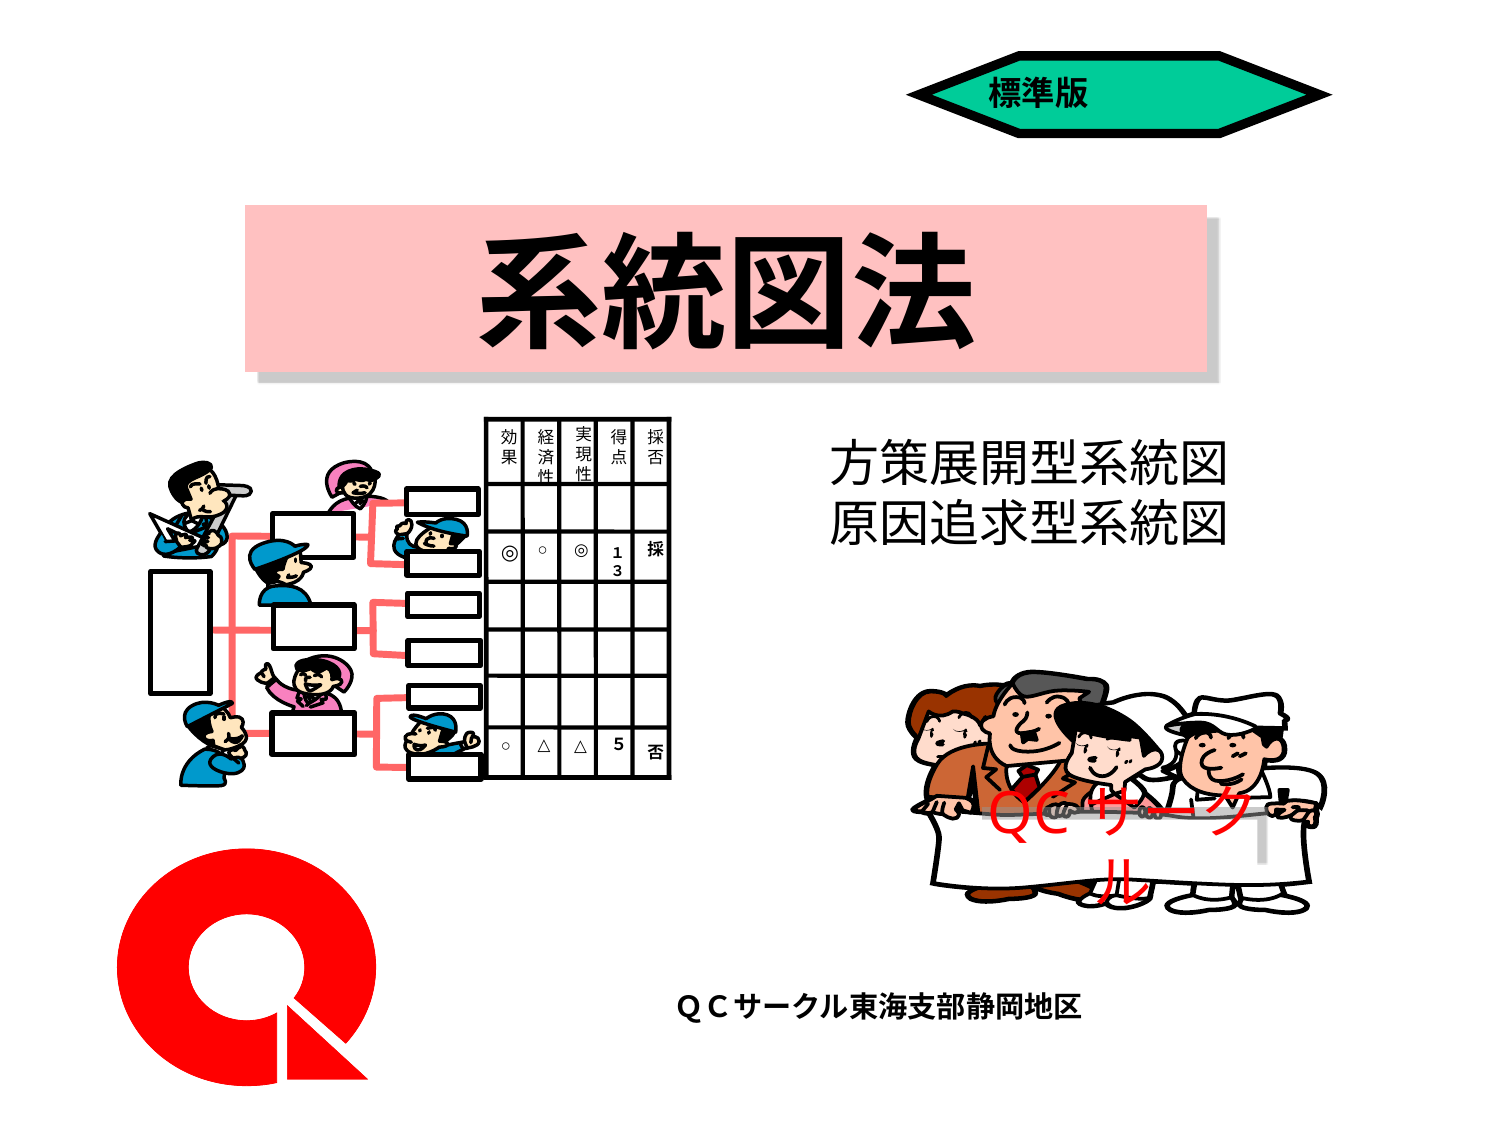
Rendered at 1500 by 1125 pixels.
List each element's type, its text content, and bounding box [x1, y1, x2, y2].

text_box [799, 421, 1169, 472]
picture [116, 847, 377, 1087]
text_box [918, 55, 1320, 134]
text_box 系統図法 [246, 206, 1207, 371]
text_box ＱＣサークル東海支部静岡地区 [480, 980, 1337, 1031]
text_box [147, 416, 670, 789]
text_box 方策展開型系統図 原因追求型系統図 [814, 424, 1366, 559]
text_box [903, 667, 1335, 918]
